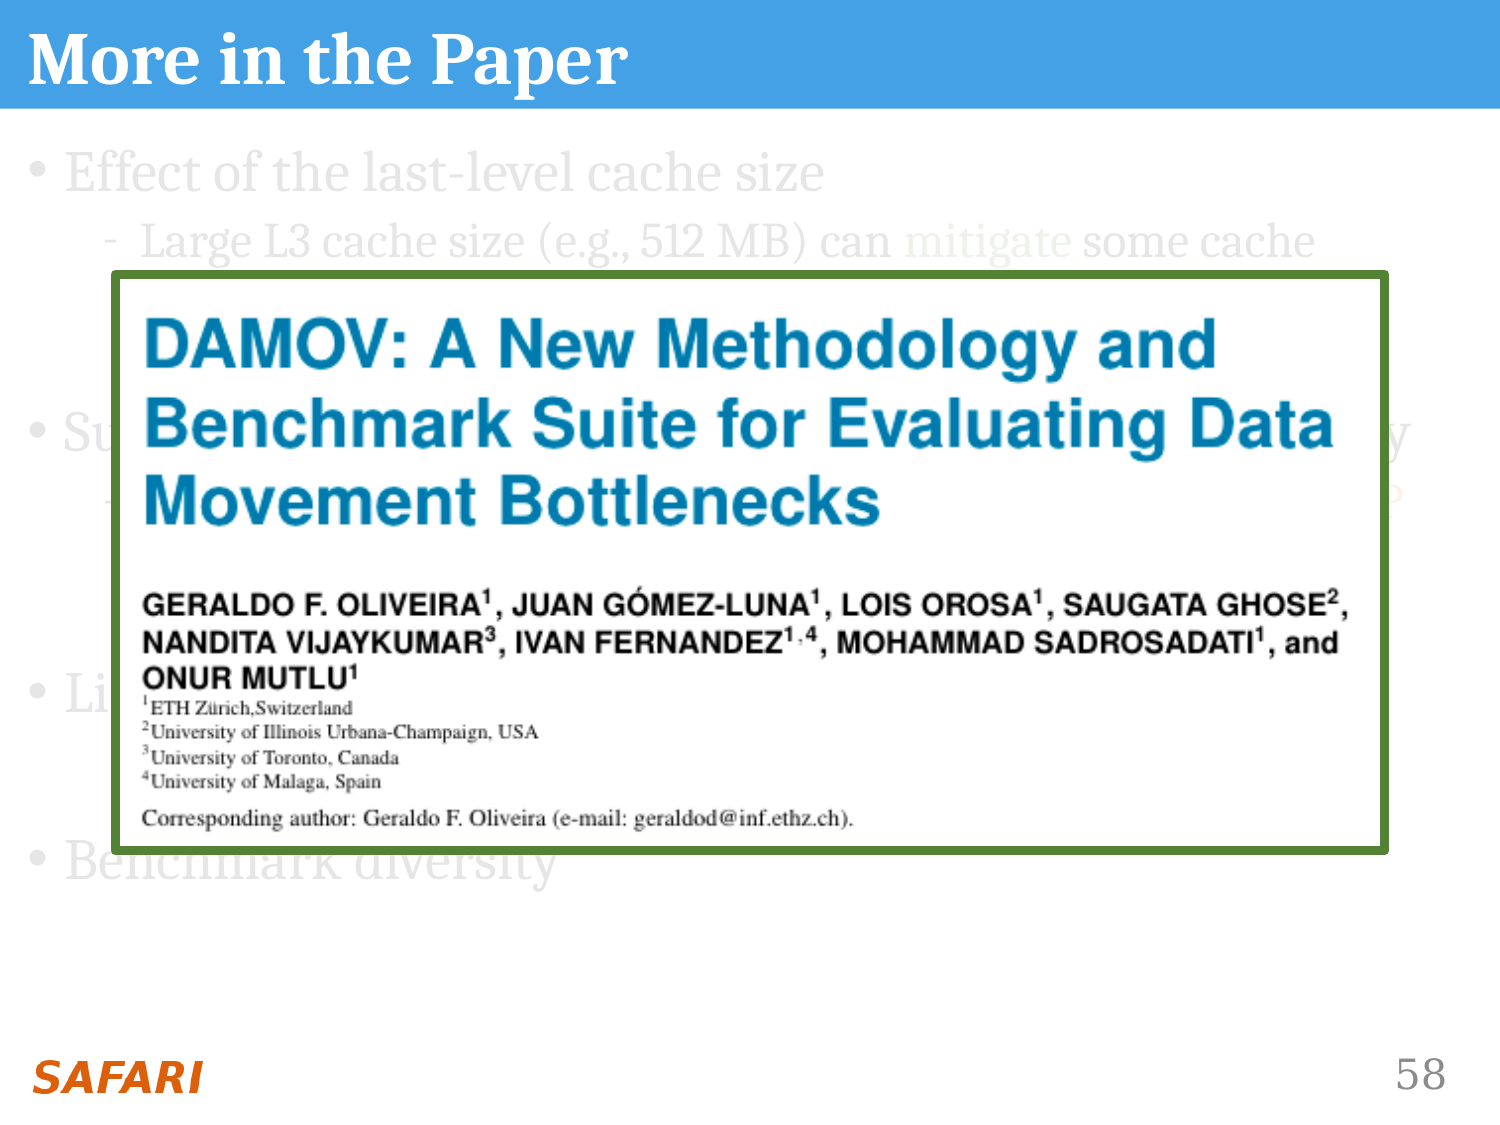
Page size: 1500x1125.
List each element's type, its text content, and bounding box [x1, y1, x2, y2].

title More in the Paper [12, 12, 1487, 114]
picture [119, 279, 1381, 846]
text_box 58 [1299, 1056, 1463, 1103]
picture [31, 1056, 209, 1104]
text_box [0, 114, 1500, 1056]
